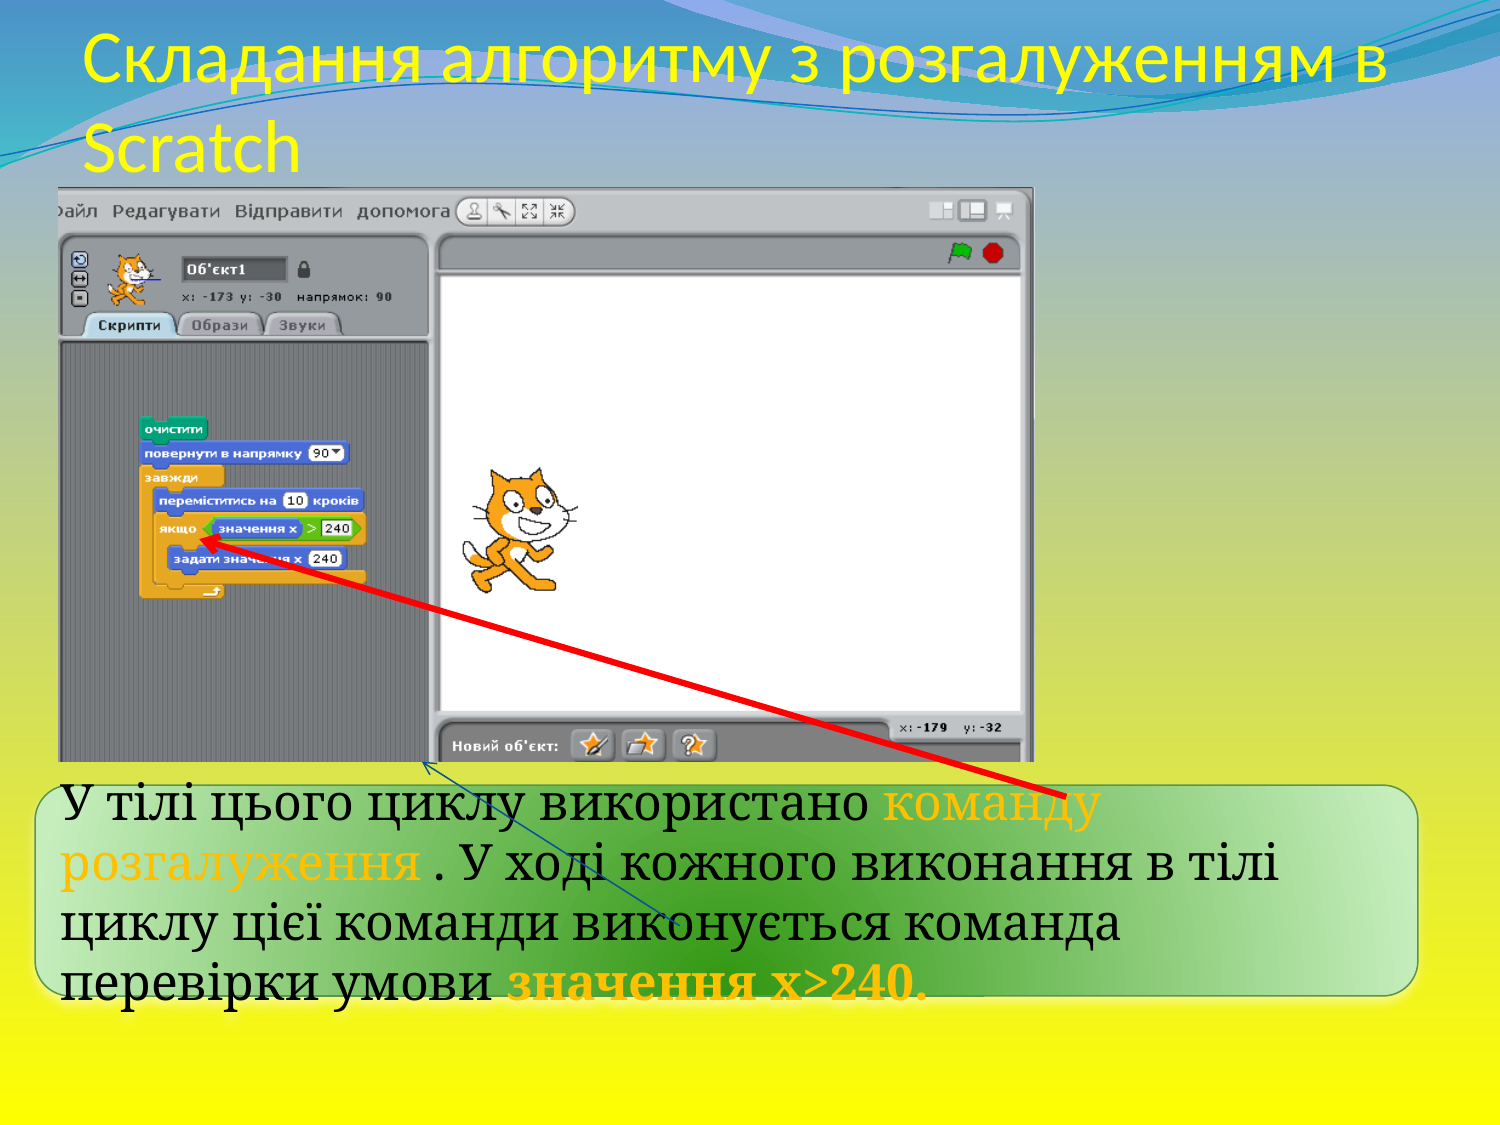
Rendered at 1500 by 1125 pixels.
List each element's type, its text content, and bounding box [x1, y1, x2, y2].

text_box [198, 538, 1067, 798]
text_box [421, 810, 680, 926]
picture [58, 187, 1036, 762]
title Складання алгоритму з розгалуженням в Scratch [82, 0, 1432, 188]
text_box У тілі цього циклу використано команду розгалуження . У ході кожного виконання в тілі циклу цієї команди виконується команда перевірки умови значення x>240. [34, 784, 1419, 997]
